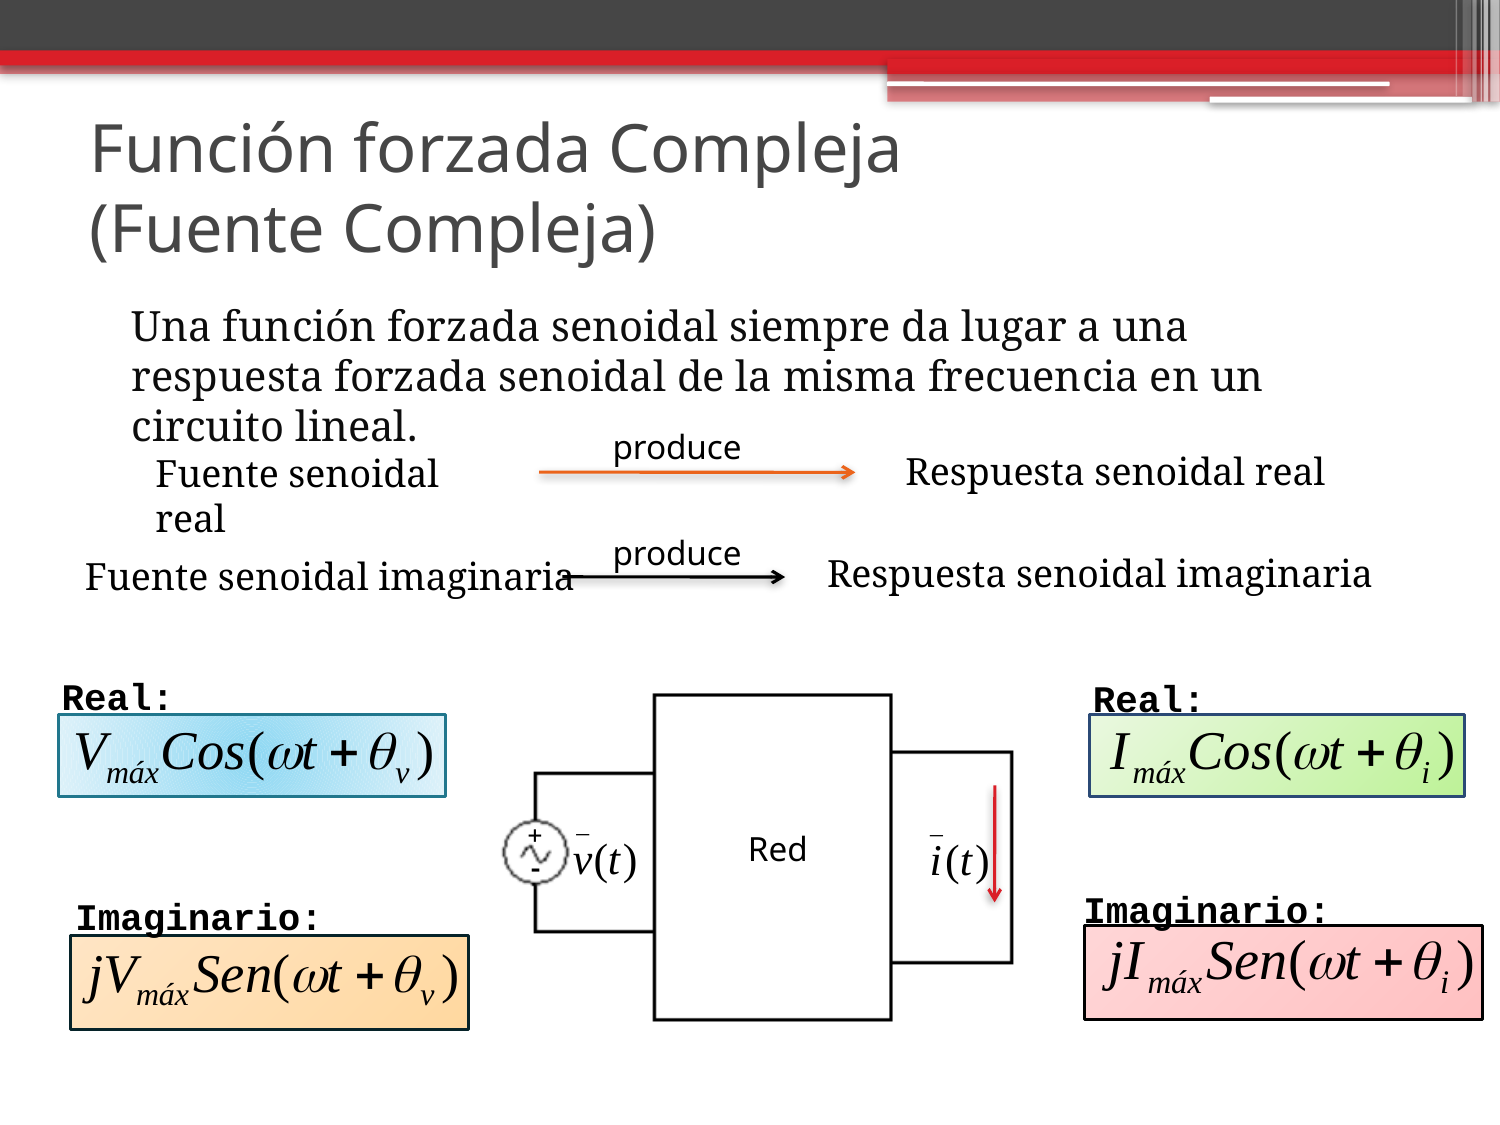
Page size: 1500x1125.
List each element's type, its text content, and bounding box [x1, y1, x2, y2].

text_box Imaginario: [1068, 878, 1348, 939]
text_box Real: [1078, 667, 1289, 728]
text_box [70, 714, 445, 798]
text_box Imaginario: [60, 885, 340, 945]
text_box Una función forzada senoidal siempre da lugar a una respuesta forzada senoidal de la misma frecuencia en un circuito lineal. [117, 292, 1372, 457]
title Función forzada Compleja (Fuente Compleja) [75, 98, 1425, 274]
text_box [57, 726, 64, 798]
text_box Fuente senoidal real [140, 442, 516, 545]
text_box Respuesta senoidal imaginaria [812, 543, 1407, 603]
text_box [1099, 714, 1466, 798]
text_box Fuente senoidal imaginaria [70, 545, 610, 605]
text_box [1088, 728, 1094, 798]
text_box produce [597, 524, 797, 580]
text_box produce [597, 418, 797, 470]
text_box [1089, 922, 1485, 1008]
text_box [490, 679, 1044, 1044]
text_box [69, 937, 472, 1020]
text_box Real: [46, 665, 258, 726]
text_box Respuesta senoidal real [890, 440, 1383, 501]
text_box [1083, 1013, 1484, 1021]
